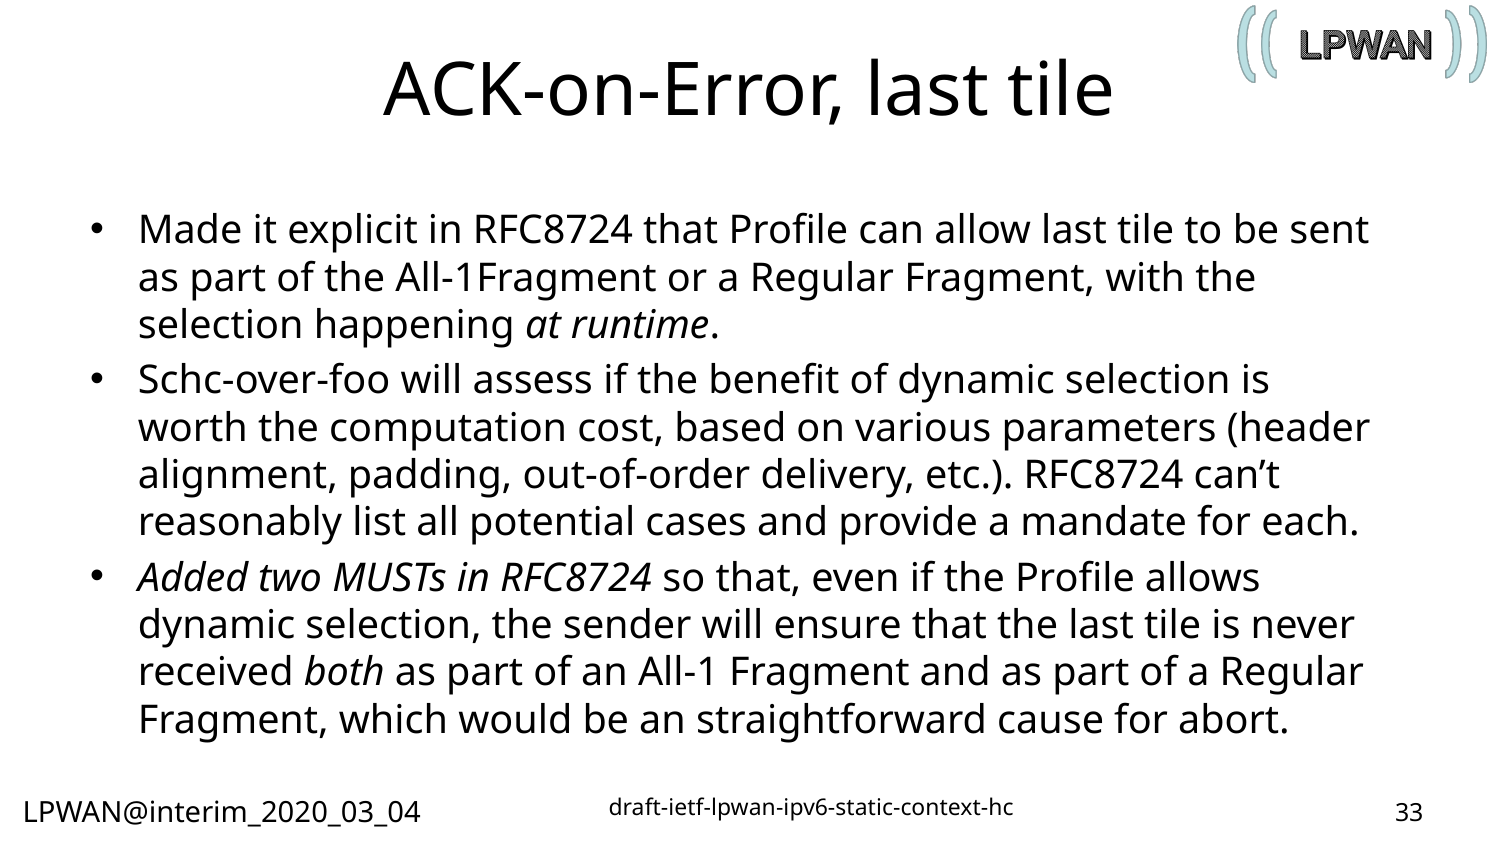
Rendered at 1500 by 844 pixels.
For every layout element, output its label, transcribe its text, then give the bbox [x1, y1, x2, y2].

title ACK-on-Error, last tile [75, 33, 1425, 139]
slide_number 33 [1358, 791, 1439, 837]
picture [1237, 5, 1487, 83]
list Made it explicit in RFC8724 that Profile can allow last tile to be sent as part of the All-1Fragment or a Regular Fragment, with the selection happening at runtime. Schc-over-foo will assess if the benefit of dynamic selection is worth the computation cost, based on various parameters (header alignment, padding, out-of-order delivery, etc.). RFC8724 can’t reasonably list all potential cases and provide a mandate for each. Added two MUSTs in RFC8724 so that, even if the Profile allows dynamic selection, the sender will ensure that the last tile is never received both as part of an All-1 Fragment and as part of a Regular Fragment, which would be an straightforward cause for abort. [75, 196, 1405, 784]
